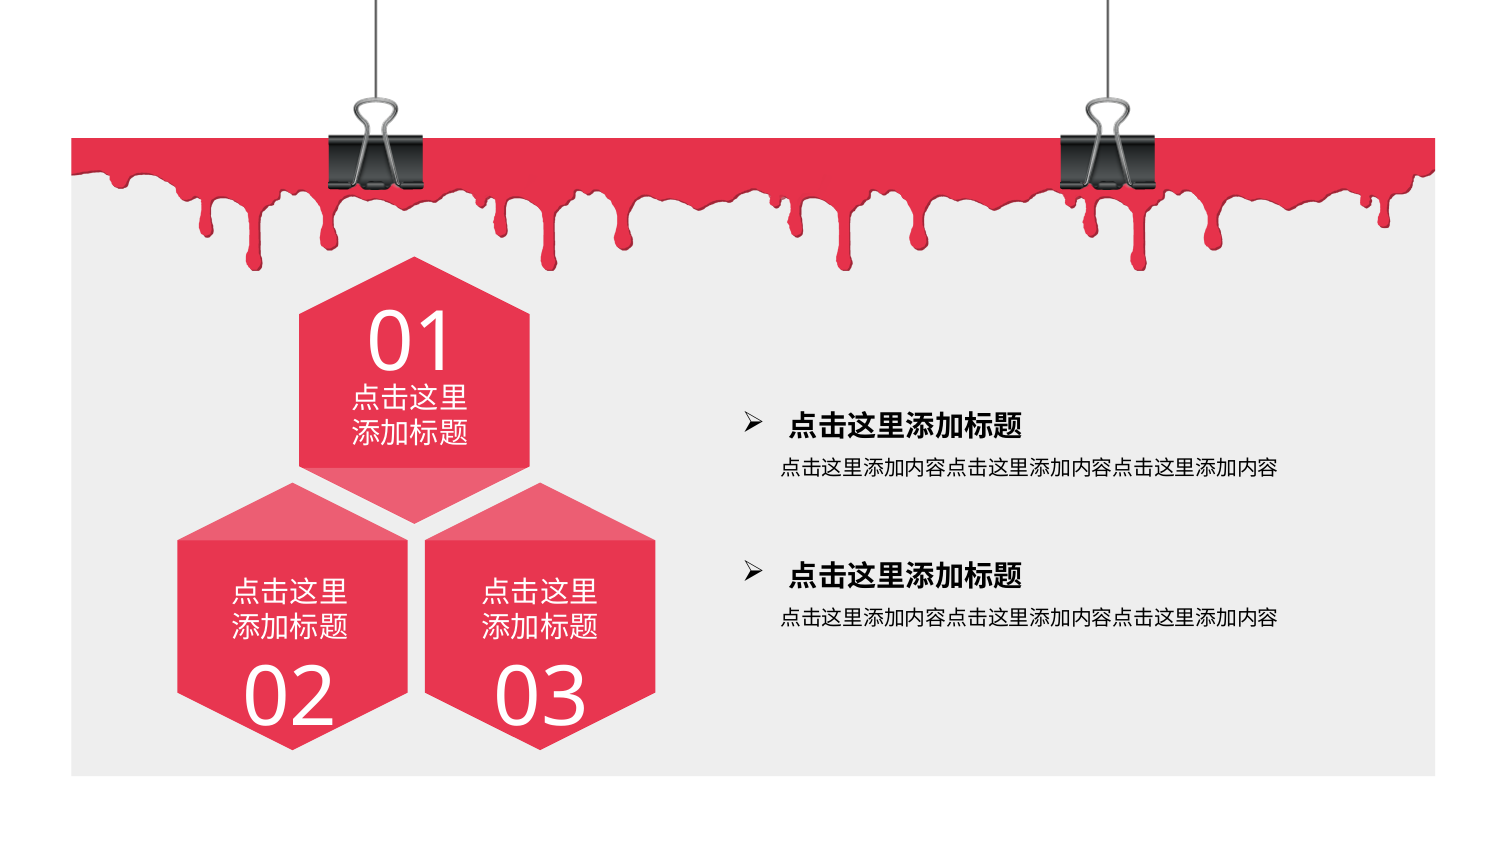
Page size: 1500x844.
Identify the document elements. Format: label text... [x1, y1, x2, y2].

text_box 01 [351, 284, 477, 375]
picture [71, 0, 1436, 277]
text_box 点击这里添加标题 点击这里添加内容点击这里添加内容点击这里添加内容 [734, 386, 1329, 484]
text_box 点击这里 添加标题 [310, 375, 509, 453]
text_box [299, 287, 530, 467]
text_box 点击这里 添加标题 [440, 570, 640, 648]
text_box 点击这里添加标题 点击这里添加内容点击这里添加内容点击这里添加内容 [734, 535, 1329, 634]
text_box 点击这里 添加标题 [190, 570, 390, 648]
text_box [425, 482, 656, 541]
text_box [424, 540, 656, 720]
text_box [177, 482, 408, 541]
text_box [177, 541, 408, 720]
text_box [299, 467, 530, 526]
text_box 02 [227, 648, 353, 750]
text_box 03 [479, 648, 604, 750]
text_box [69, 282, 1437, 778]
